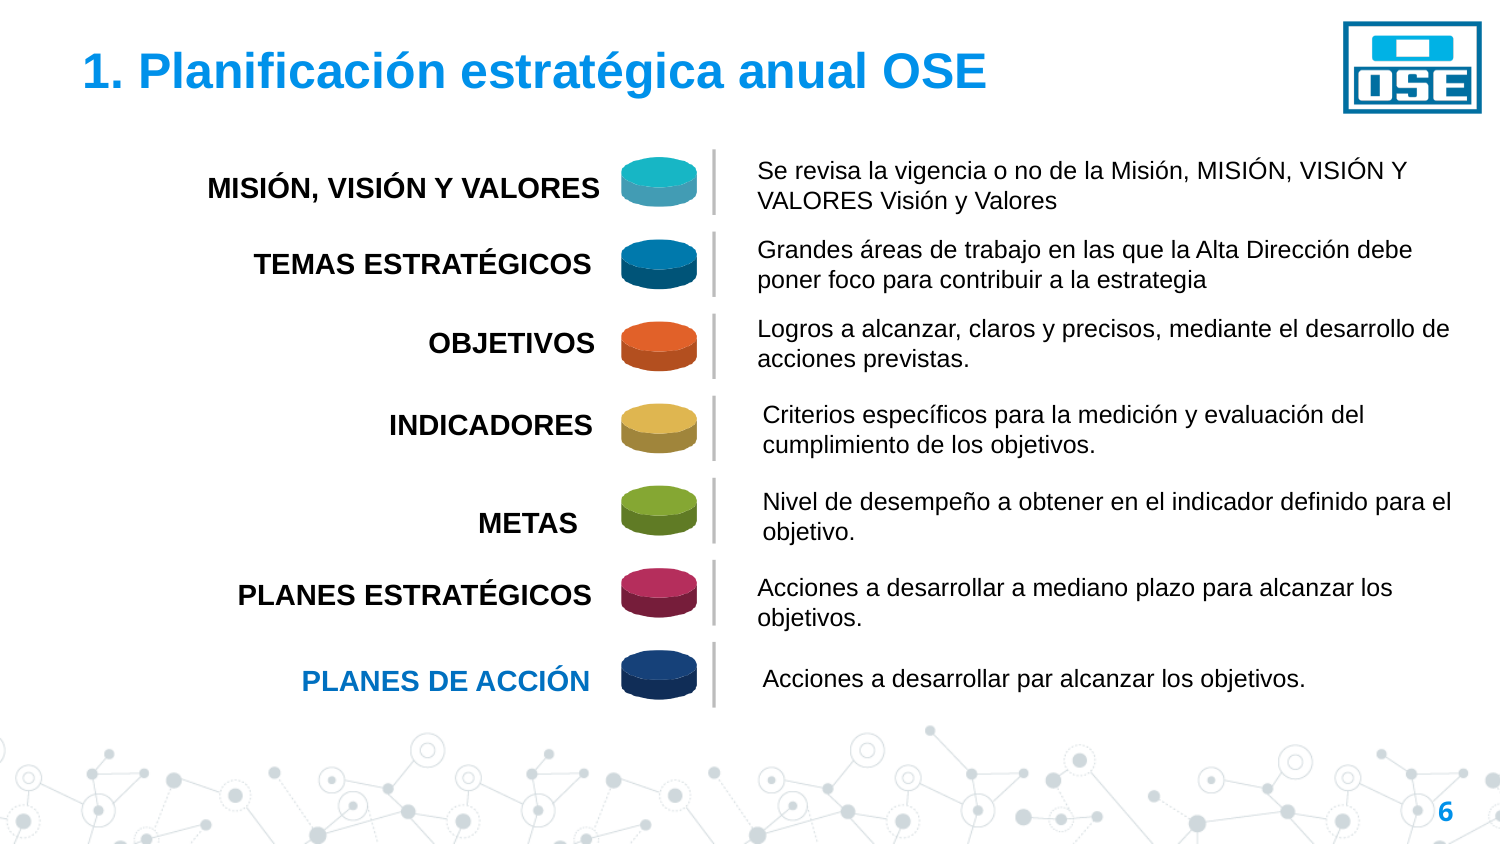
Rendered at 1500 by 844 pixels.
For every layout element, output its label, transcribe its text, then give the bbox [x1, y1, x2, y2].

slide_number 6 [1378, 779, 1469, 844]
text_box Logros a alcanzar, claros y precisos, mediante el desarrollo de acciones previstas. [742, 305, 1469, 380]
title 1. Planificación estratégica anual OSE [67, 23, 1310, 114]
text_box Acciones a desarrollar par alcanzar los objetivos. [747, 654, 1498, 700]
text_box Nivel de desempeño a obtener en el indicador definido para el objetivo. [747, 478, 1500, 553]
text_box Criterios específicos para la medición y evaluación del cumplimiento de los objetivos. [747, 391, 1464, 466]
text_box Grandes áreas de trabajo en las que la Alta Dirección debe poner foco para contribuir a la estrategia [742, 226, 1469, 301]
text_box Se revisa la vigencia o no de la Misión, MISIÓN, VISIÓN Y VALORES Visión y Valores [742, 147, 1469, 222]
text_box Acciones a desarrollar a mediano plazo para alcanzar los objetivos. [742, 564, 1493, 640]
text_box OBJETIVOS [413, 316, 607, 367]
text_box INDICADORES [374, 399, 607, 449]
text_box PLANES ESTRATÉGICOS [222, 569, 607, 619]
text_box TEMAS ESTRATÉGICOS [238, 237, 607, 288]
text_box PLANES DE ACCIÓN [286, 655, 606, 706]
text_box METAS [463, 496, 594, 547]
text_box MISIÓN, VISIÓN Y VALORES [192, 161, 607, 212]
picture [0, 0, 1500, 844]
